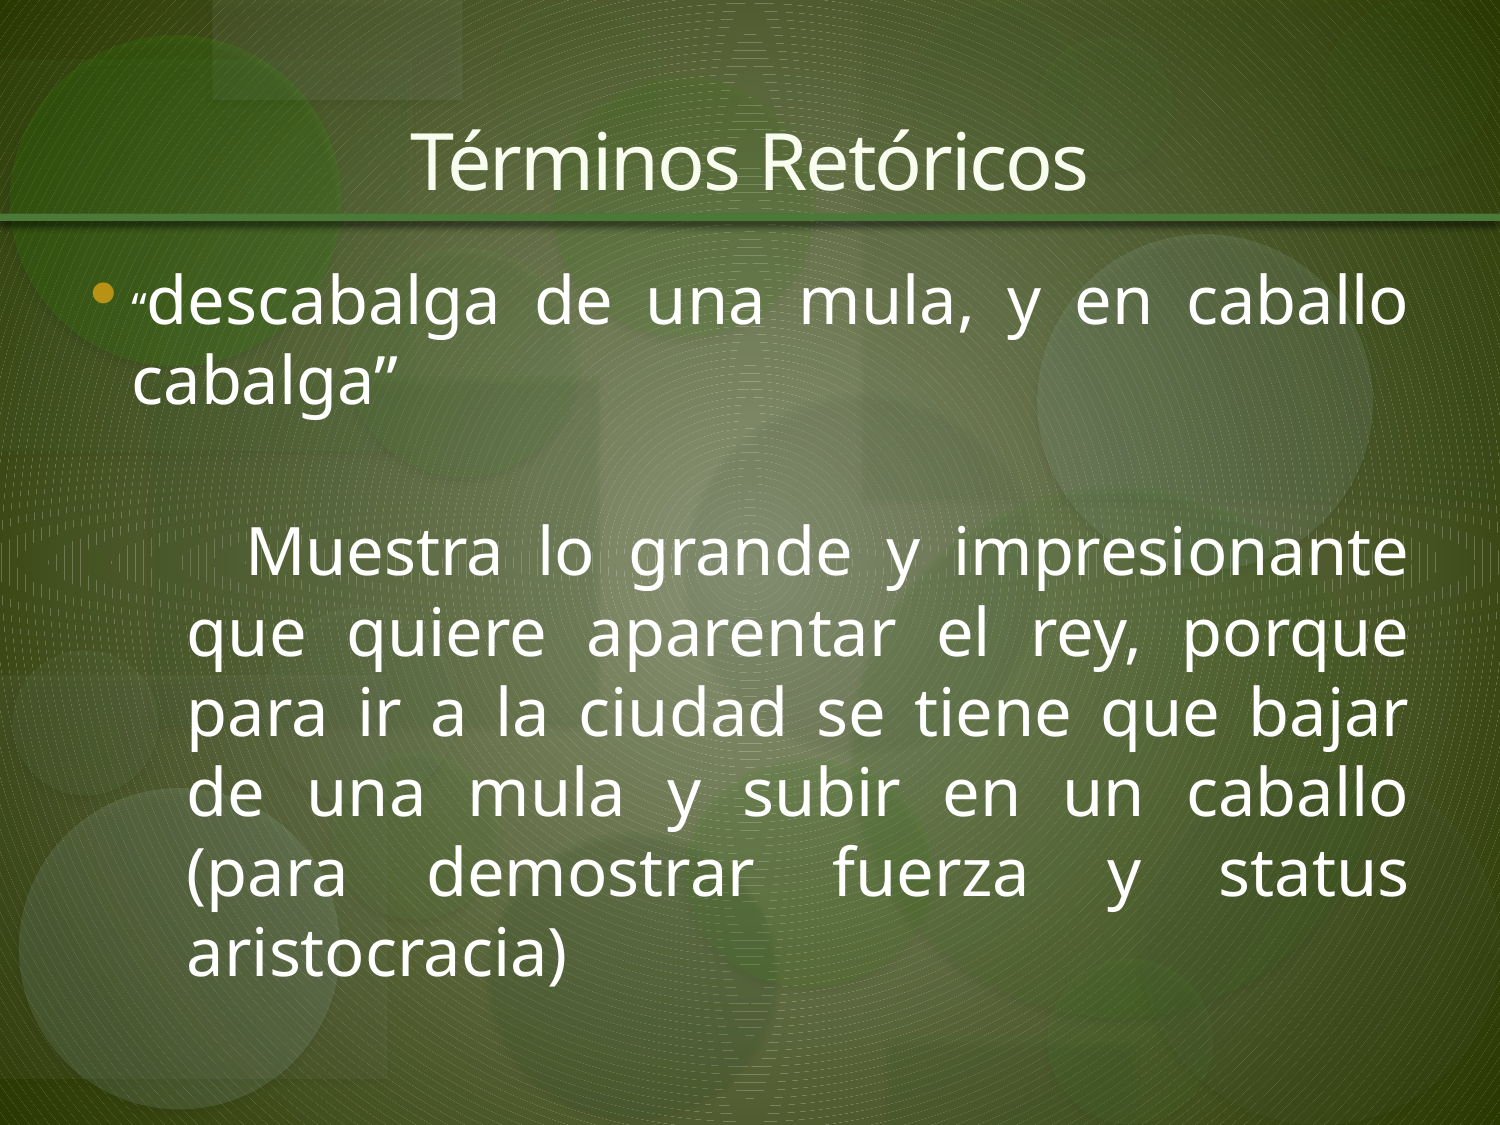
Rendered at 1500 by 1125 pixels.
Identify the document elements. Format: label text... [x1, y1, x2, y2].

list “descabalga de una mula, y en caballo cabalga” Muestra lo grande y impresionante que quiere aparentar el rey, porque para ir a la ciudad se tiene que bajar de una mula y subir en un caballo (para demostrar fuerza y status aristocracia) [75, 249, 1425, 1000]
title Términos Retóricos [75, 26, 1425, 214]
